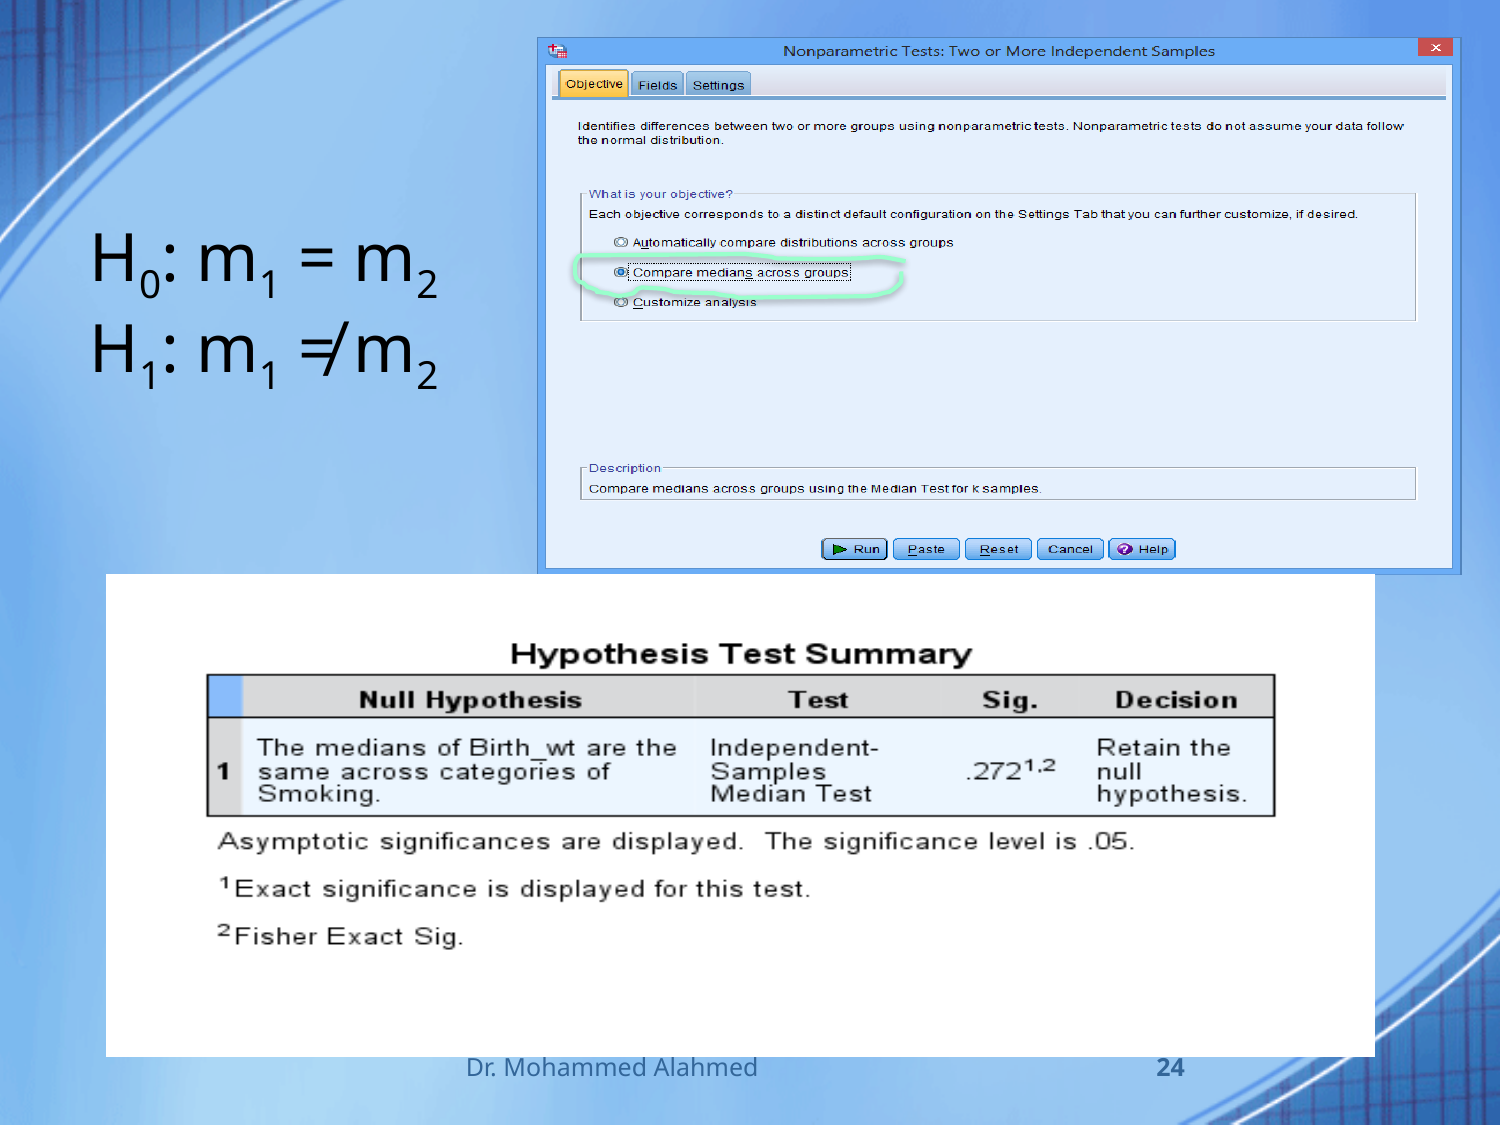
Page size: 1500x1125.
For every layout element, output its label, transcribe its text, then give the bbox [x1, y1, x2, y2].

footer Dr. Mohammed Alahmed [374, 1065, 851, 1100]
picture [0, 0, 1500, 1125]
text_box H0: m1 = m2 H1: m1 ≠ m2 [75, 207, 506, 405]
slide_number 24 [887, 1065, 1201, 1100]
